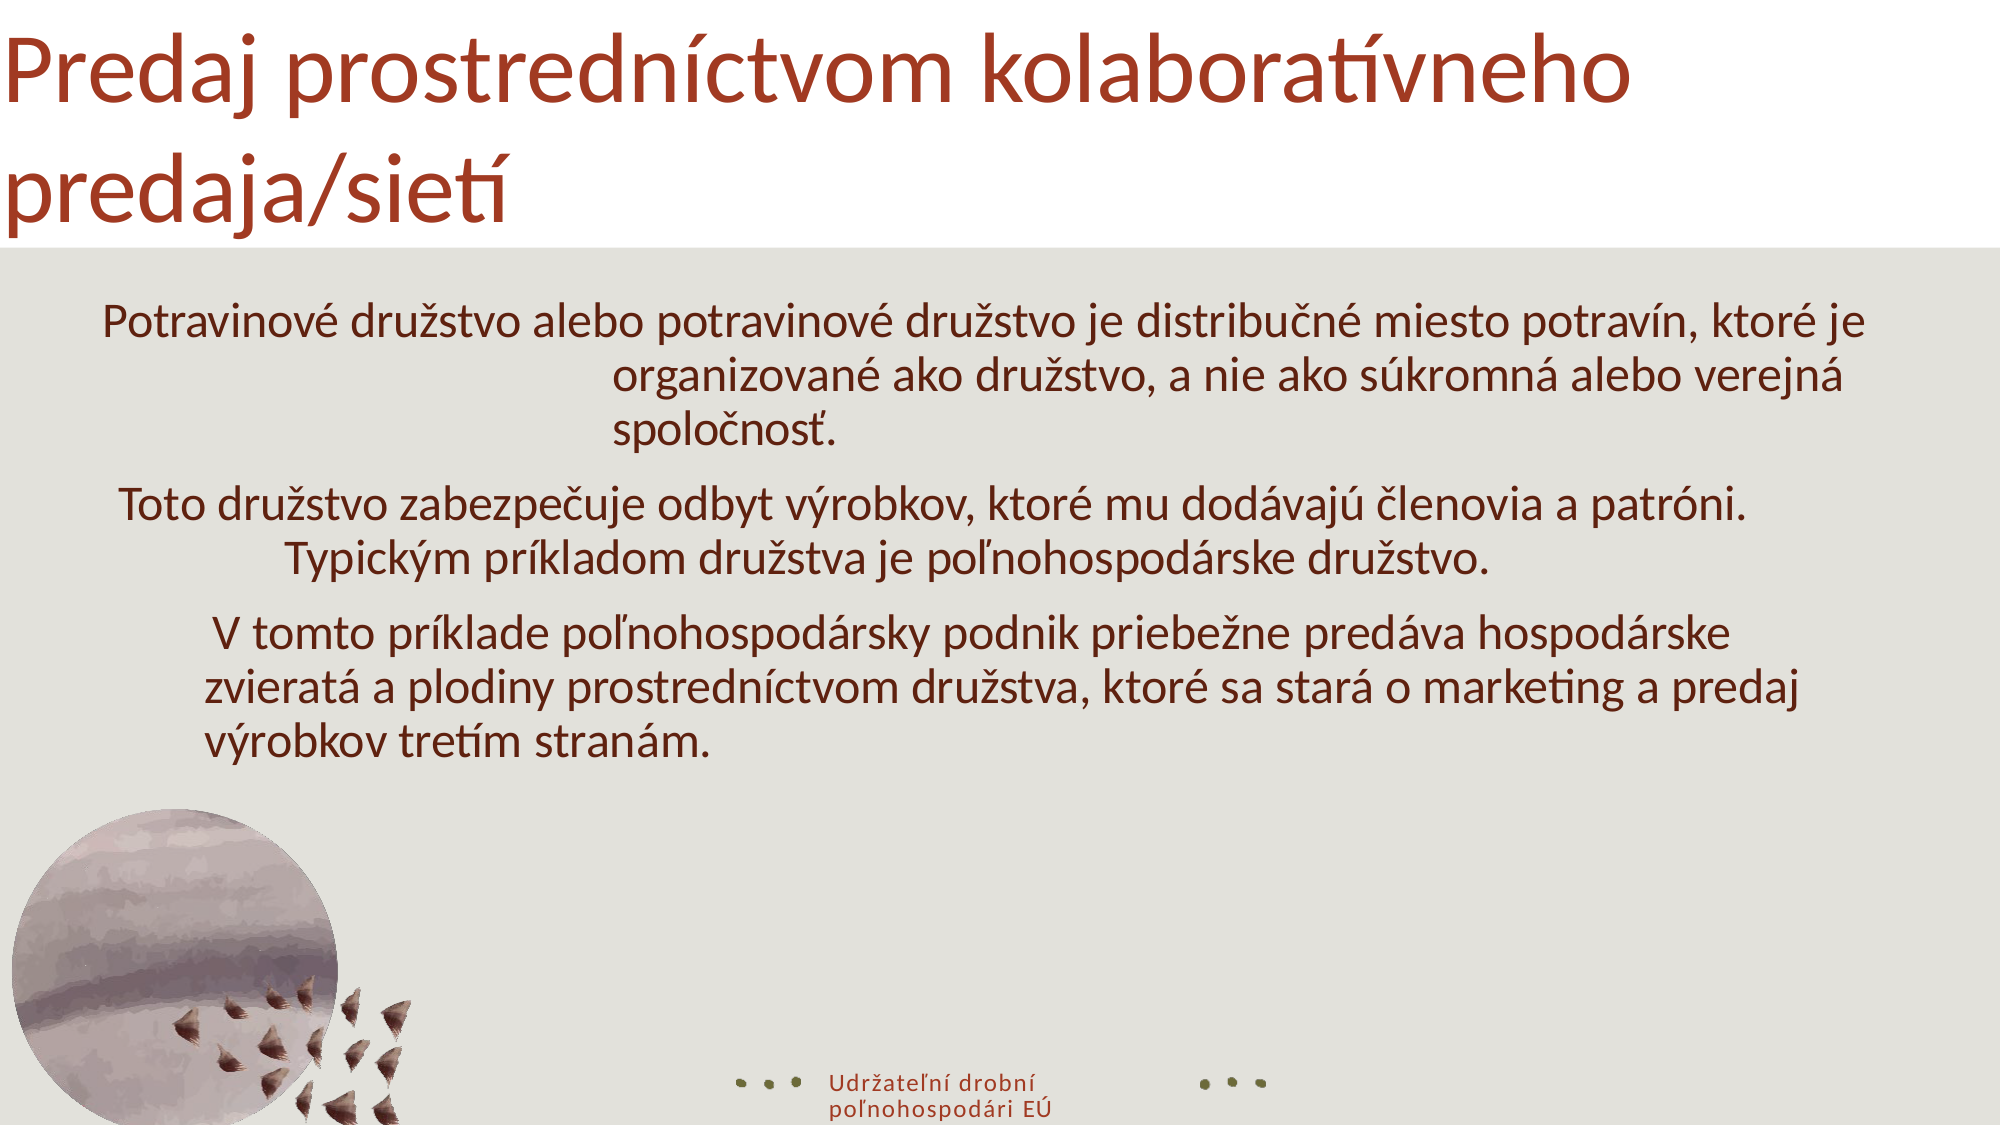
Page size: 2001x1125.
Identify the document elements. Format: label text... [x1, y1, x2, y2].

list Potravinové družstvo alebo potravinové družstvo je distribučné miesto potravín, ktoré je organizované ako družstvo, a nie ako súkromná alebo verejná spoločnosť. Toto družstvo zabezpečuje odbyt výrobkov, ktoré mu dodávajú členovia a patróni. Typickým príkladom družstva je poľnohospodárske družstvo. V tomto príklade poľnohospodársky podnik priebežne predáva hospodárske zvieratá a plodiny prostredníctvom družstva, ktoré sa stará o marketing a predaj výrobkov tretím stranám. [52, 284, 1948, 931]
picture [1196, 1047, 1270, 1120]
picture [732, 1046, 805, 1120]
picture [1, 735, 475, 1125]
footer Udržateľní drobní poľnohospodári EÚ [826, 1070, 1172, 1125]
title Predaj prostredníctvom kolaboratívneho predaja/sietí [0, 0, 2000, 243]
